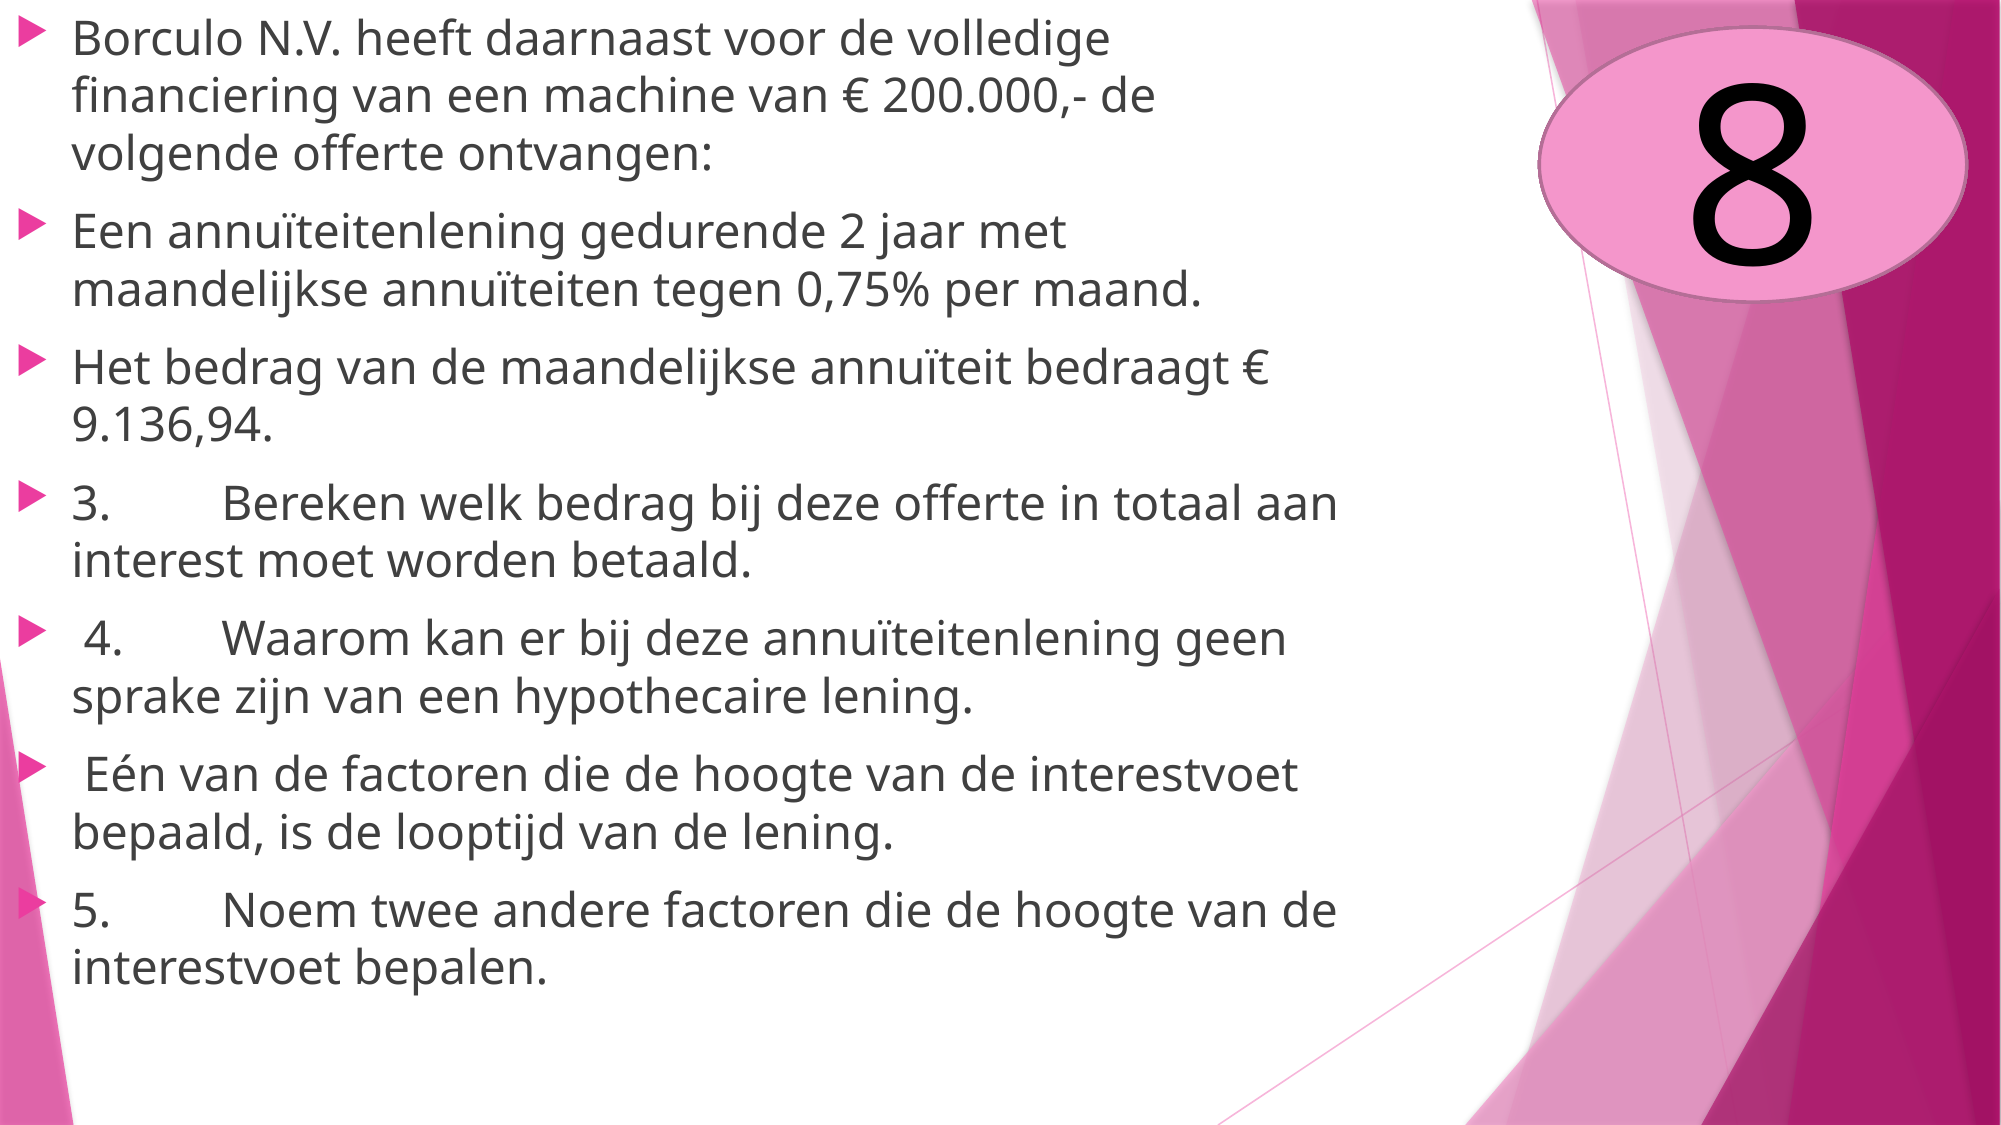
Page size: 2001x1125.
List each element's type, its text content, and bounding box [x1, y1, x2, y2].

list Borculo N.V. heeft daarnaast voor de volledige financiering van een machine van € 200.000,- de volgende offerte ontvangen: Een annuïteitenlening gedurende 2 jaar met maandelijkse annuïteiten tegen 0,75% per maand. Het bedrag van de maandelijkse annuïteit bedraagt € 9.136,94. 3. Bereken welk bedrag bij deze offerte in totaal aan interest moet worden betaald. 4. Waarom kan er bij deze annuïteitenlening geen sprake zijn van een hypothecaire lening. Eén van de factoren die de hoogte van de interestvoet bepaald, is de looptijd van de lening. 5. Noem twee andere factoren die de hoogte van de interestvoet bepalen. [0, 0, 1390, 1108]
text_box 8 [1537, 25, 1969, 304]
